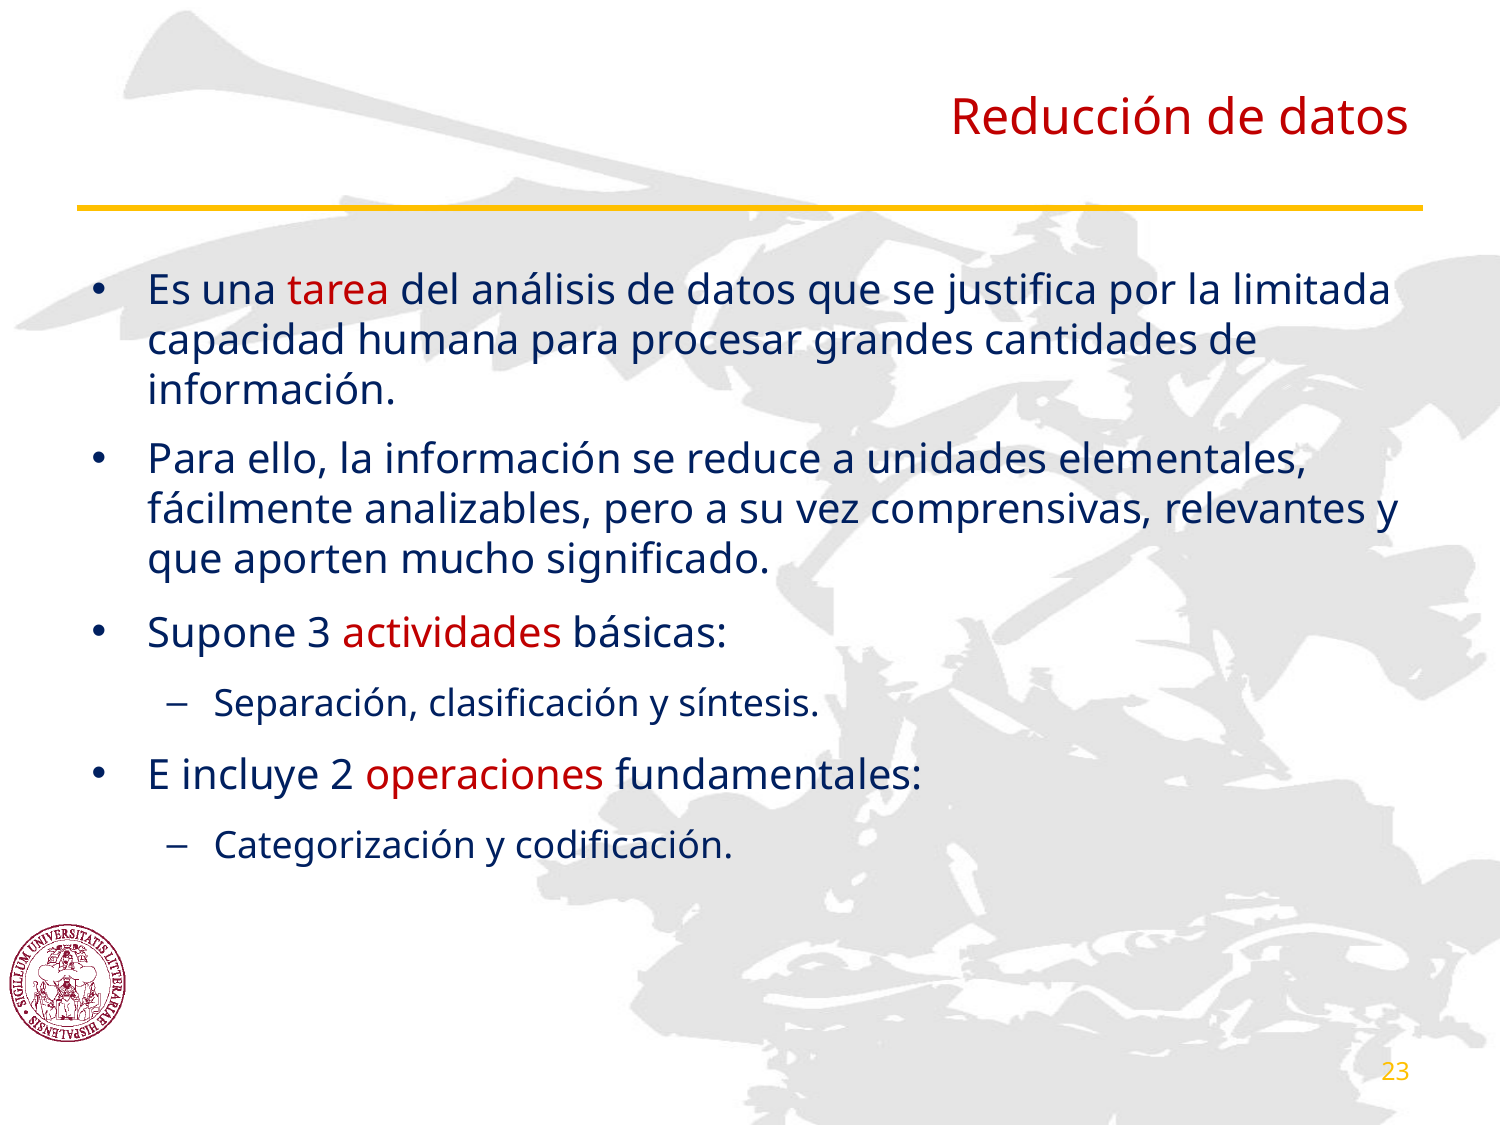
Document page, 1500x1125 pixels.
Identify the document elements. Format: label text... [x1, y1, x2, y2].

slide_number 23 [1074, 1042, 1425, 1103]
title Reducción de datos [88, 45, 1425, 185]
picture [0, 0, 1500, 1125]
list Es una tarea del análisis de datos que se justifica por la limitada capacidad humana para procesar grandes cantidades de información. Para ello, la información se reduce a unidades elementales, fácilmente analizables, pero a su vez comprensivas, relevantes y que aporten mucho significado. Supone 3 actividades básicas: Separación, clasificación y síntesis. E incluye 2 operaciones fundamentales: Categorización y codificación. [76, 255, 1427, 998]
